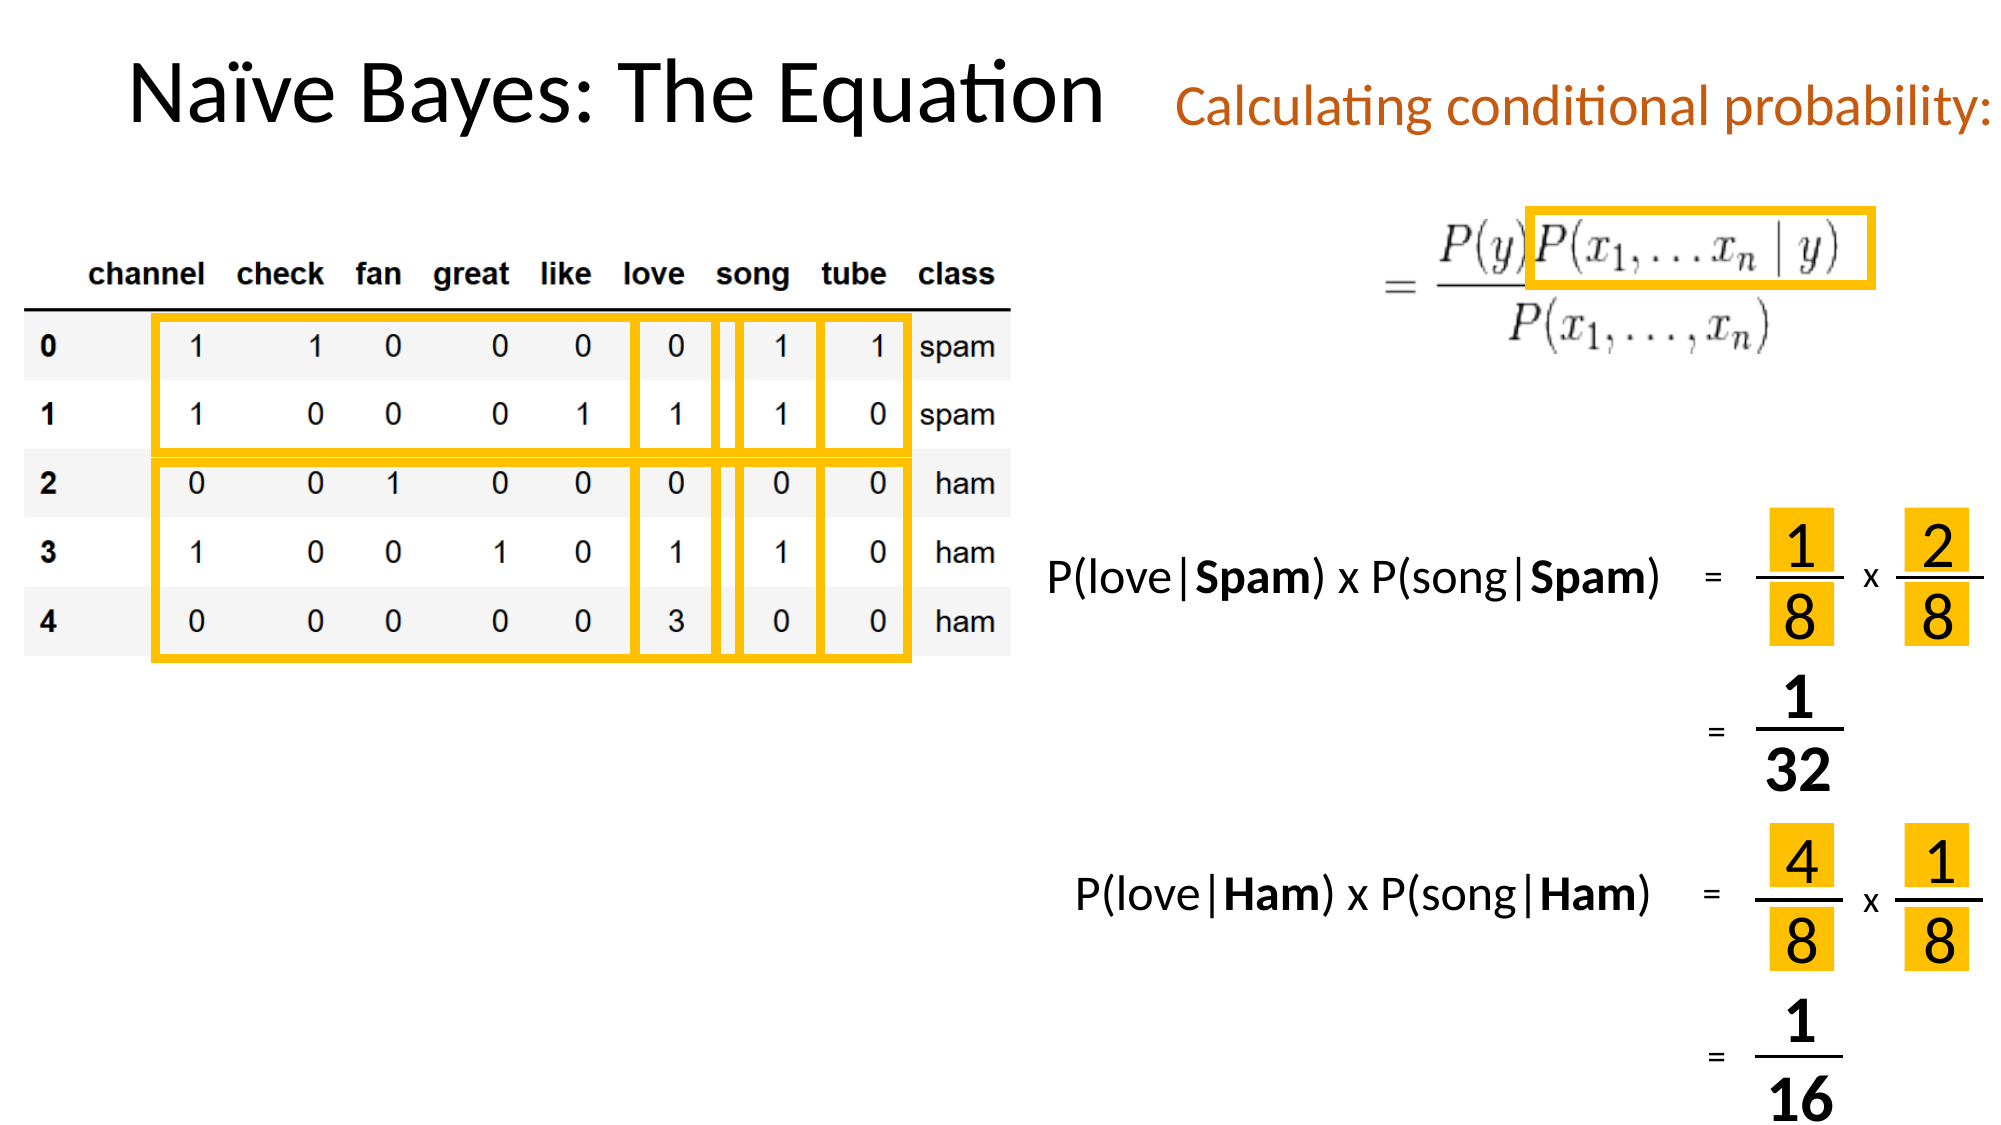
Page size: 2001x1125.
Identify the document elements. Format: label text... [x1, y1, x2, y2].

text_box [1904, 906, 1908, 972]
text_box Calculating conditional probability: [1160, 59, 2000, 144]
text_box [1754, 577, 1845, 729]
text_box P(love|Spam) x P(song|Spam) [1031, 536, 1677, 611]
text_box 8 [1906, 565, 1971, 576]
text_box 8 [1908, 902, 1973, 984]
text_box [1894, 577, 1985, 901]
text_box [1025, 235, 1379, 758]
text_box P(love|Ham) x P(song|Ham) [1059, 852, 1667, 928]
text_box 8 [1768, 565, 1833, 577]
picture [21, 251, 1015, 659]
text_box 16 [1751, 1047, 1849, 1125]
text_box x [1848, 542, 1895, 603]
text_box = [1692, 699, 1741, 760]
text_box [1754, 729, 1845, 1057]
text_box = [1687, 861, 1737, 922]
text_box [1529, 210, 1873, 286]
text_box 2 [1906, 493, 1971, 565]
text_box = [1689, 544, 1738, 605]
text_box x [1848, 867, 1895, 928]
text_box Naïve Bayes: The Equation [112, 23, 1310, 149]
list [1035, 219, 1845, 354]
text_box 1 [1768, 493, 1833, 565]
text_box 32 [1750, 717, 1754, 813]
text_box = [1692, 1024, 1741, 1085]
